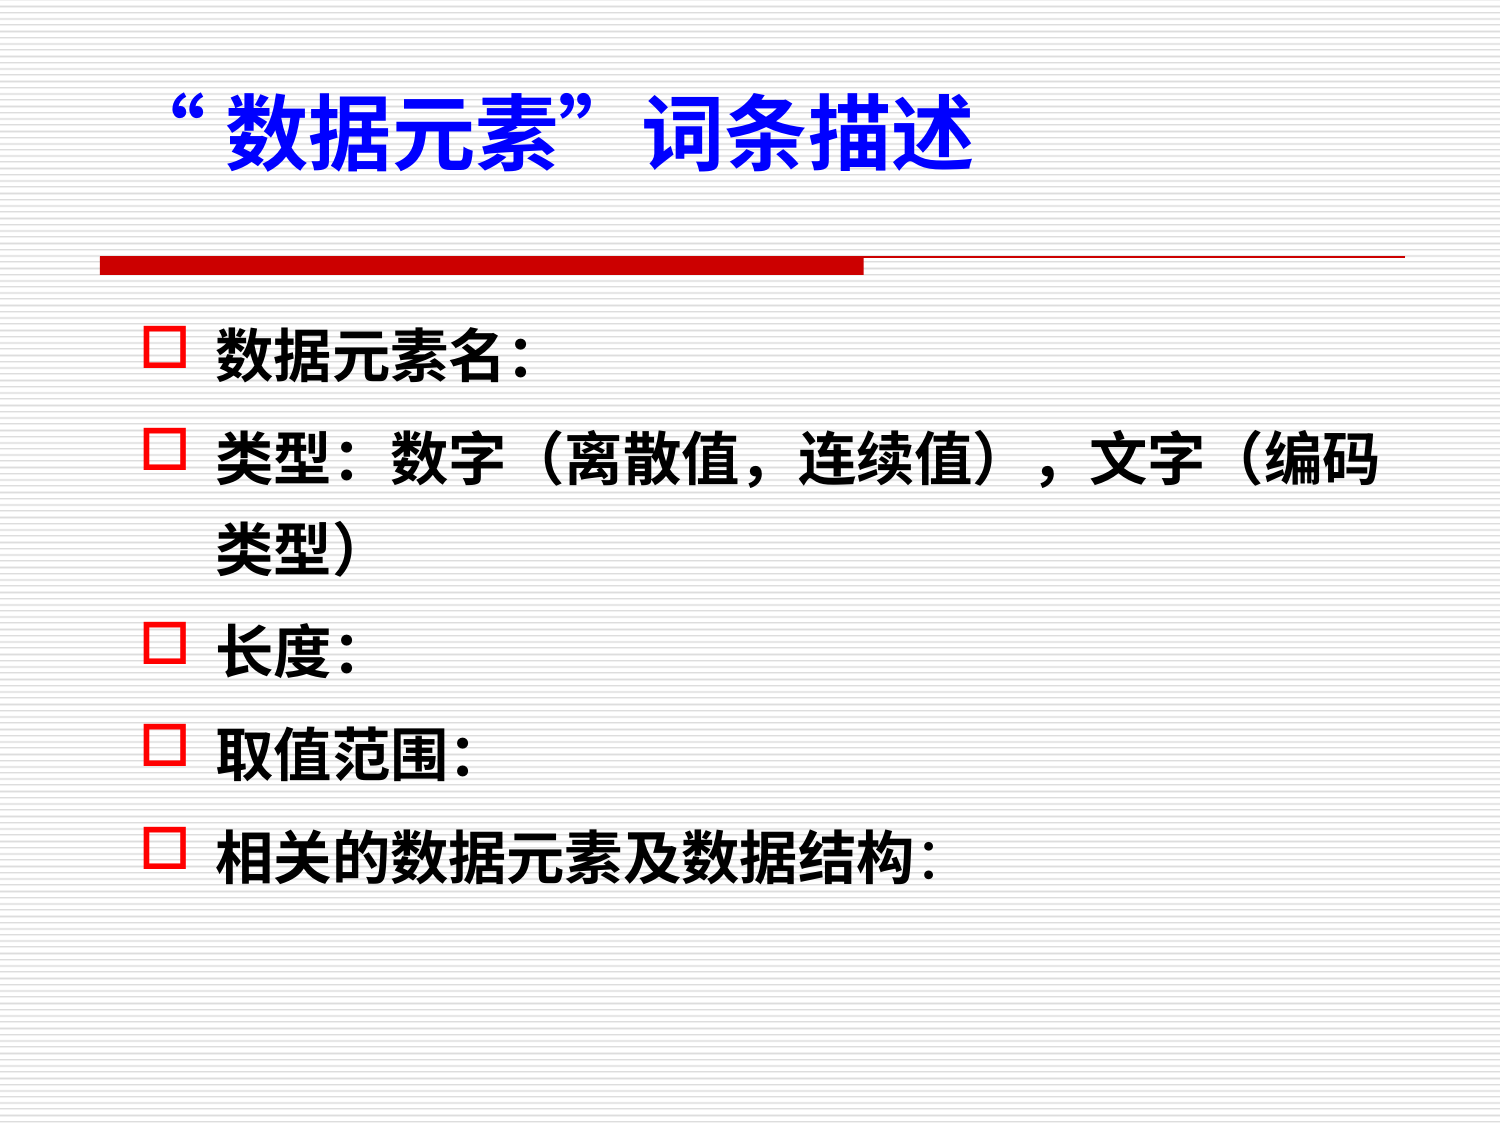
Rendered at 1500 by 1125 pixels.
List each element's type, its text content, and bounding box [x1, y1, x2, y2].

picture [0, 0, 1500, 1125]
text_box “数据元素”词条描述 [107, 75, 1196, 188]
text_box 数据元素名： 类型：数字（离散值，连续值），文字（编码类型） 长度： 取值范围： 相关的数据元素及数据结构： [123, 290, 1400, 1013]
